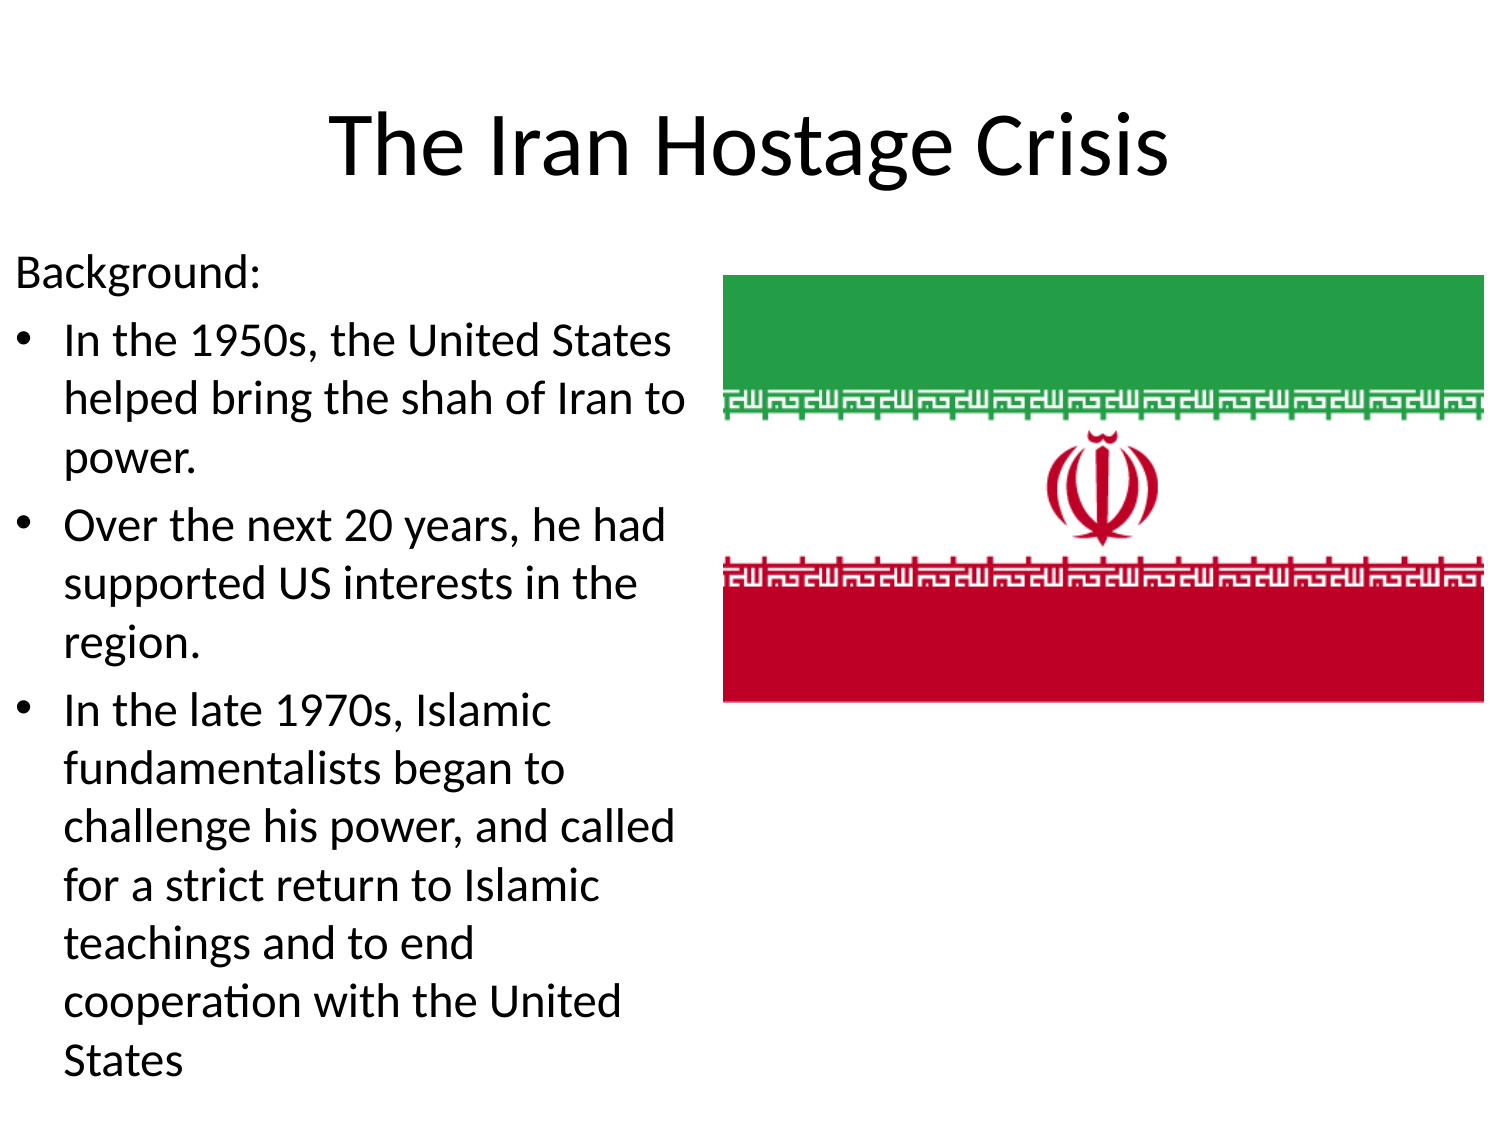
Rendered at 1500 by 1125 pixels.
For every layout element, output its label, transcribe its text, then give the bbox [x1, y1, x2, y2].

title The Iran Hostage Crisis [75, 45, 1425, 233]
list Background: In the 1950s, the United States helped bring the shah of Iran to power. Over the next 20 years, he had supported US interests in the region. In the late 1970s, Islamic fundamentalists began to challenge his power, and called for a strict return to Islamic teachings and to end cooperation with the United States [0, 232, 724, 1096]
picture [722, 275, 1484, 704]
